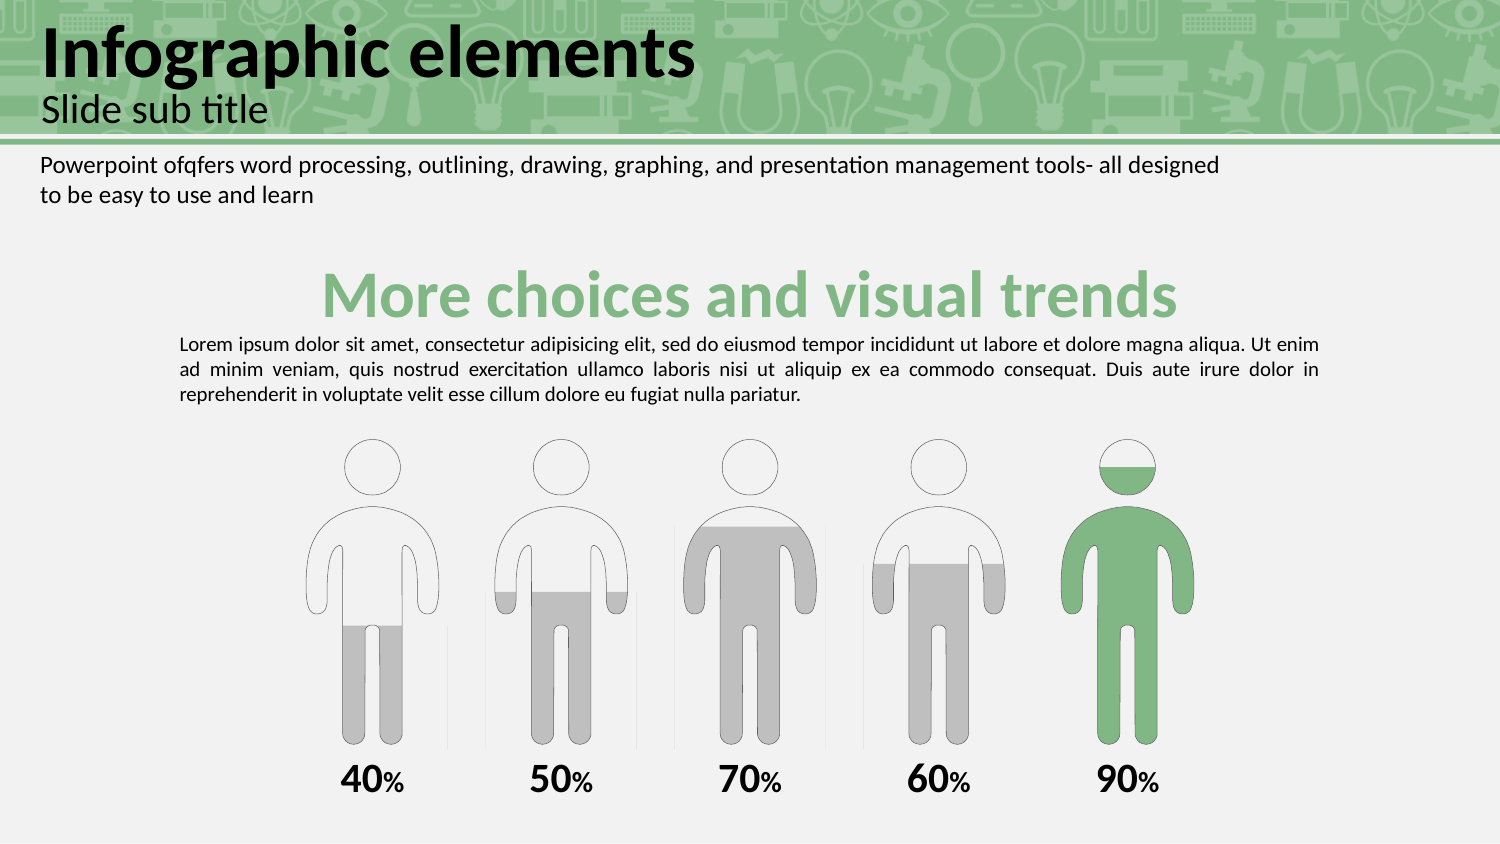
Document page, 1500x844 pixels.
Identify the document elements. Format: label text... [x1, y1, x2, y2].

list Infographic elements [41, 19, 1365, 108]
text_box 50% [507, 773, 616, 802]
text_box 60% [884, 773, 993, 802]
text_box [674, 418, 826, 766]
text_box 90% [1073, 773, 1182, 802]
text_box 40% [318, 773, 427, 802]
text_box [485, 418, 637, 766]
list Slide sub title [41, 108, 1365, 146]
picture [0, 0, 1500, 134]
text_box More choices and visual trends [179, 266, 1321, 330]
text_box Powerpoint ofqfers word processing, outlining, drawing, graphing, and presentation management tools- all designed to be easy to use and learn [40, 148, 1247, 209]
text_box Lorem ipsum dolor sit amet, consectetur adipisicing elit, sed do eiusmod tempor incididunt ut labore et dolore magna aliqua. Ut enim ad minim veniam, quis nostrud exercitation ullamco laboris nisi ut aliquip ex ea commodo consequat. Duis aute irure dolor in reprehenderit in voluptate velit esse cillum dolore eu fugiat nulla pariatur. [179, 330, 1321, 406]
text_box 70% [695, 773, 804, 802]
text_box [296, 418, 448, 766]
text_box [863, 418, 1015, 766]
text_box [1051, 418, 1203, 766]
